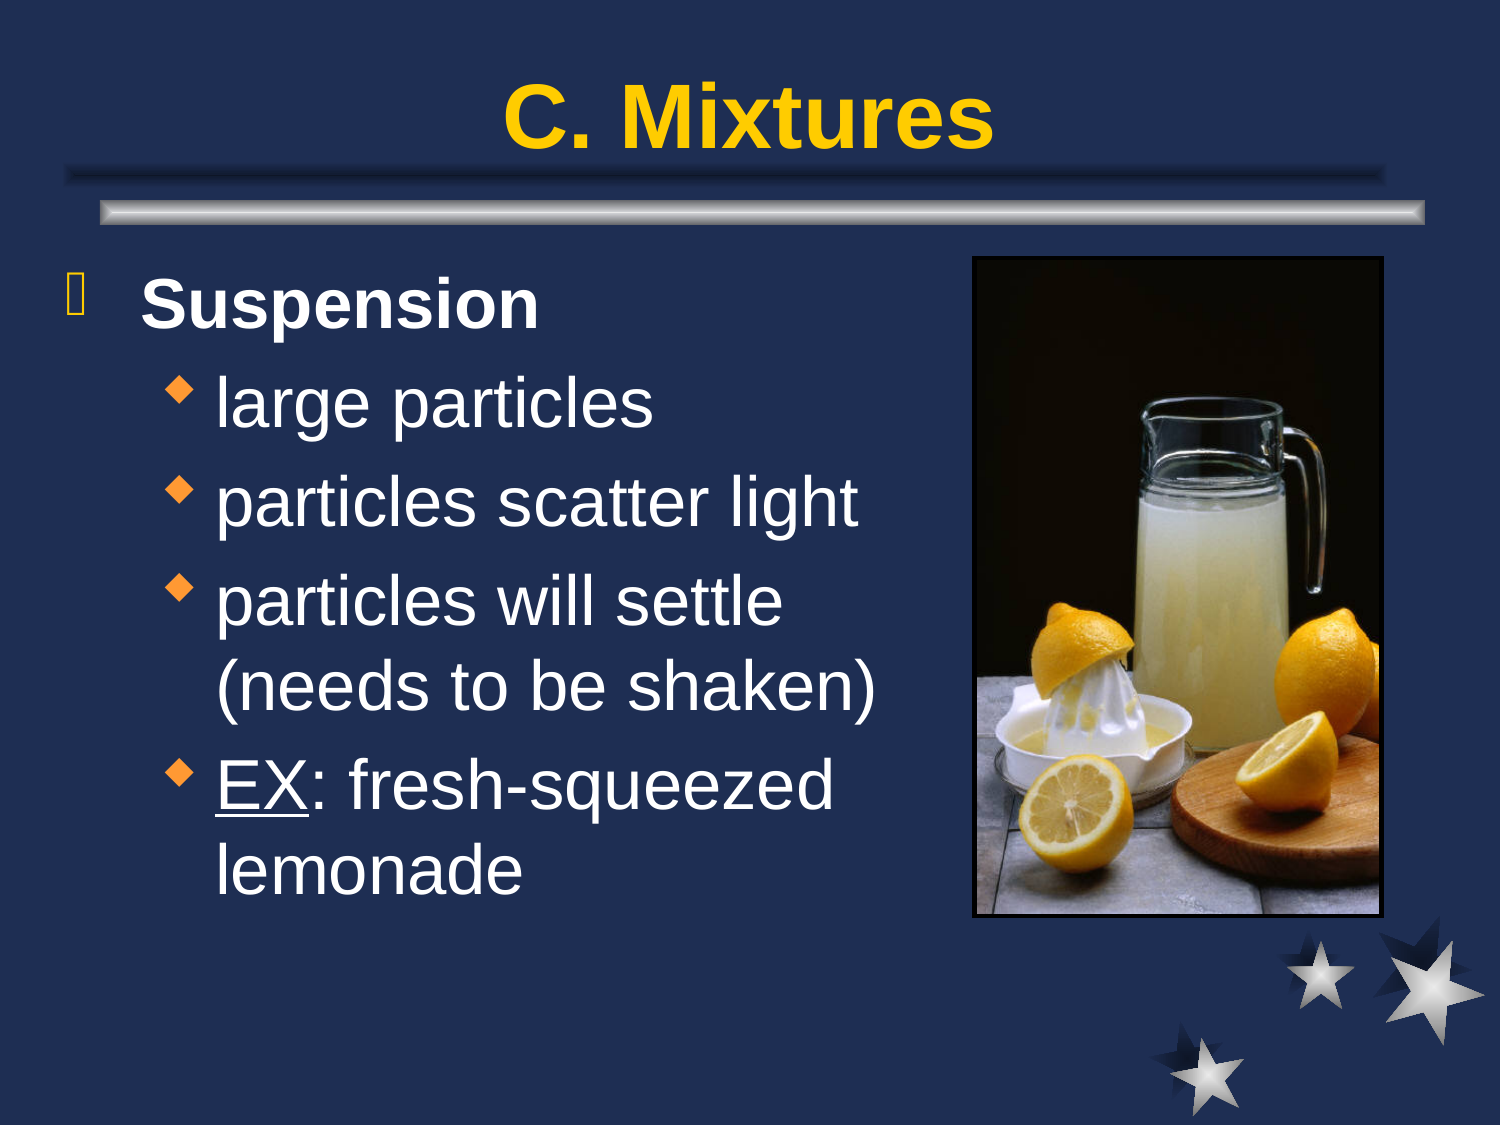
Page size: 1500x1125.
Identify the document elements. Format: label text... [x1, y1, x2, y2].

list Suspension large particles particles scatter light particles will settle (needs to be shaken) EX: fresh-squeezed lemonade [49, 249, 1045, 1076]
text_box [976, 259, 1380, 914]
title C. Mixtures [112, 37, 1388, 176]
